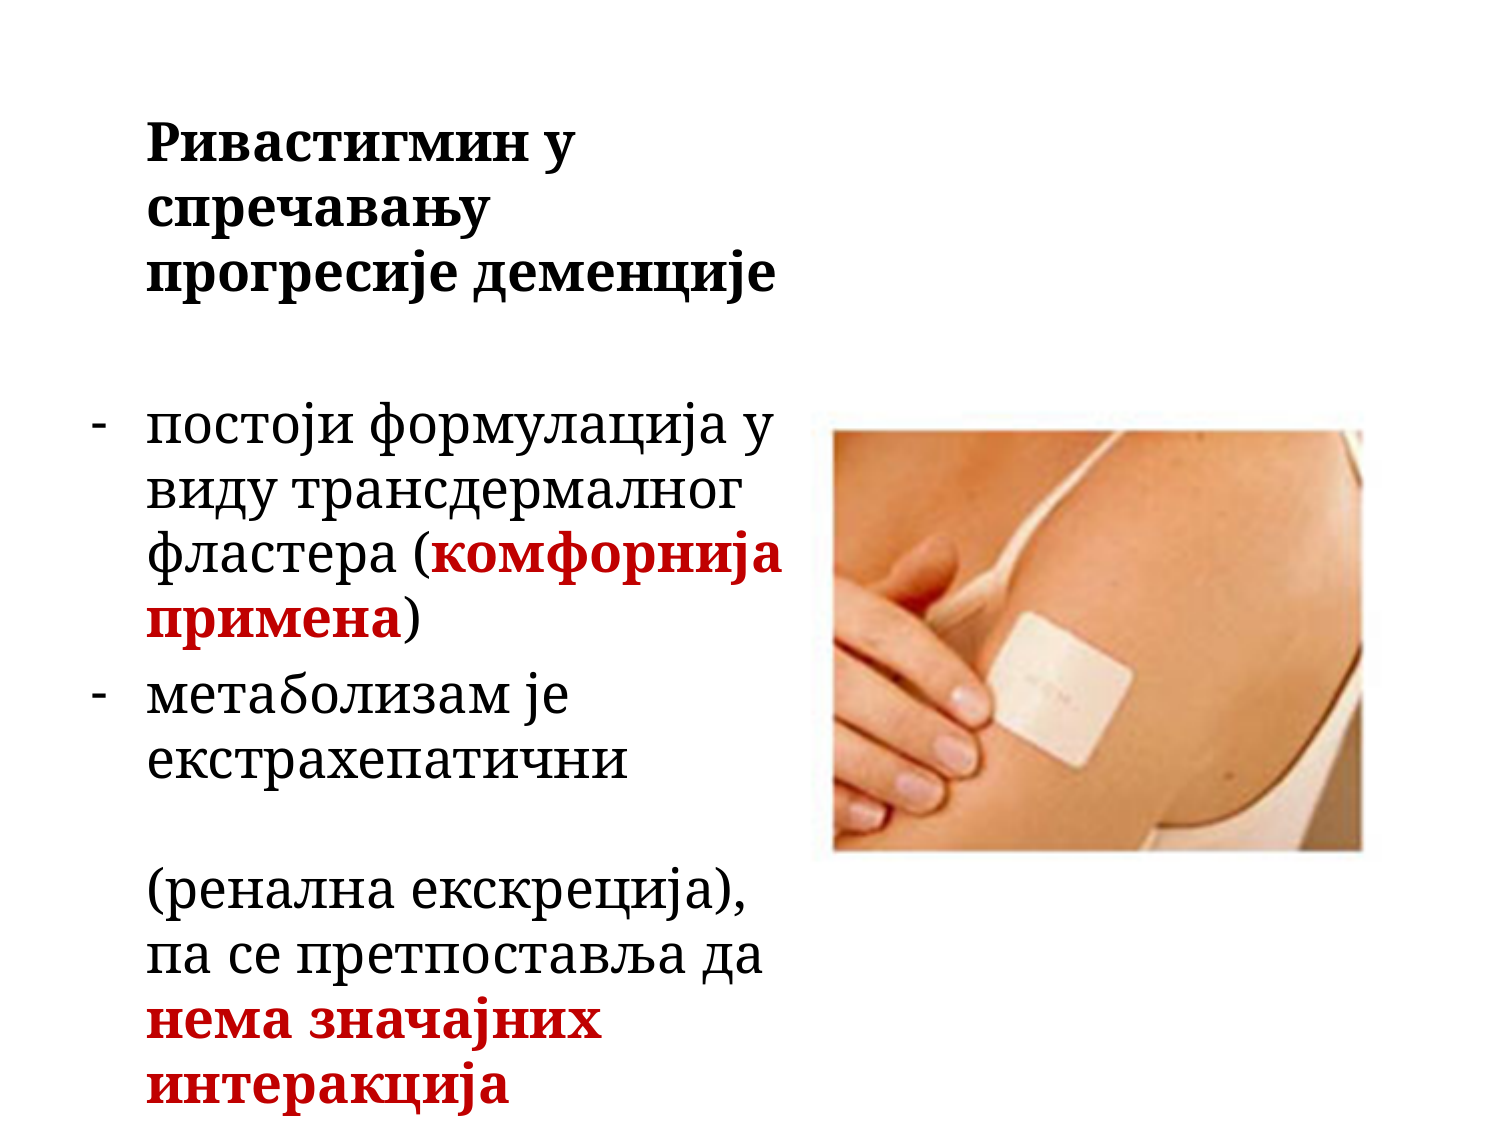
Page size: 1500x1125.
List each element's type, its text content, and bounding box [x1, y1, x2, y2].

picture [787, 387, 1414, 896]
list Ривастигмин у спречавању прогресије деменције постоји формулација у виду трансдермалног фластера (комфорнија примена) метаболизам је екстрахепатични (ренална екскреција), па се претпоставља да нема значајних интеракција мање изражени нежељени ефекти [74, 99, 826, 1006]
